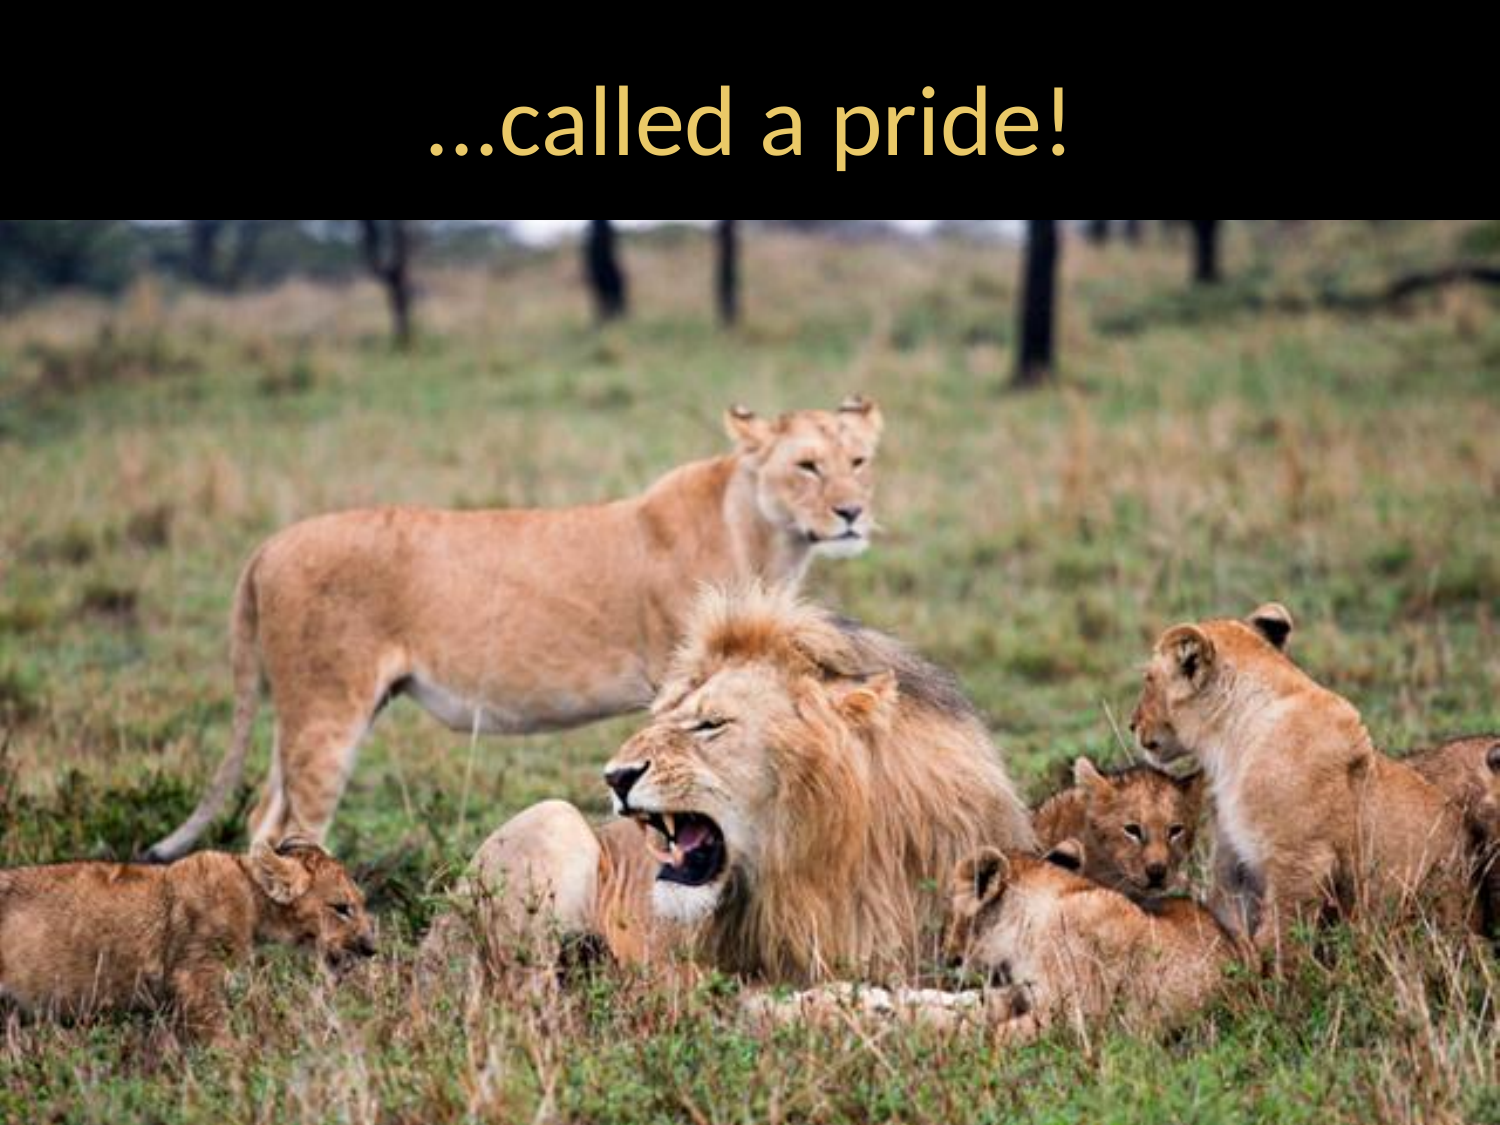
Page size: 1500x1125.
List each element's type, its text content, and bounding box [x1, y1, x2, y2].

title ...called a pride! [127, 10, 1372, 212]
picture [0, 214, 1500, 1125]
